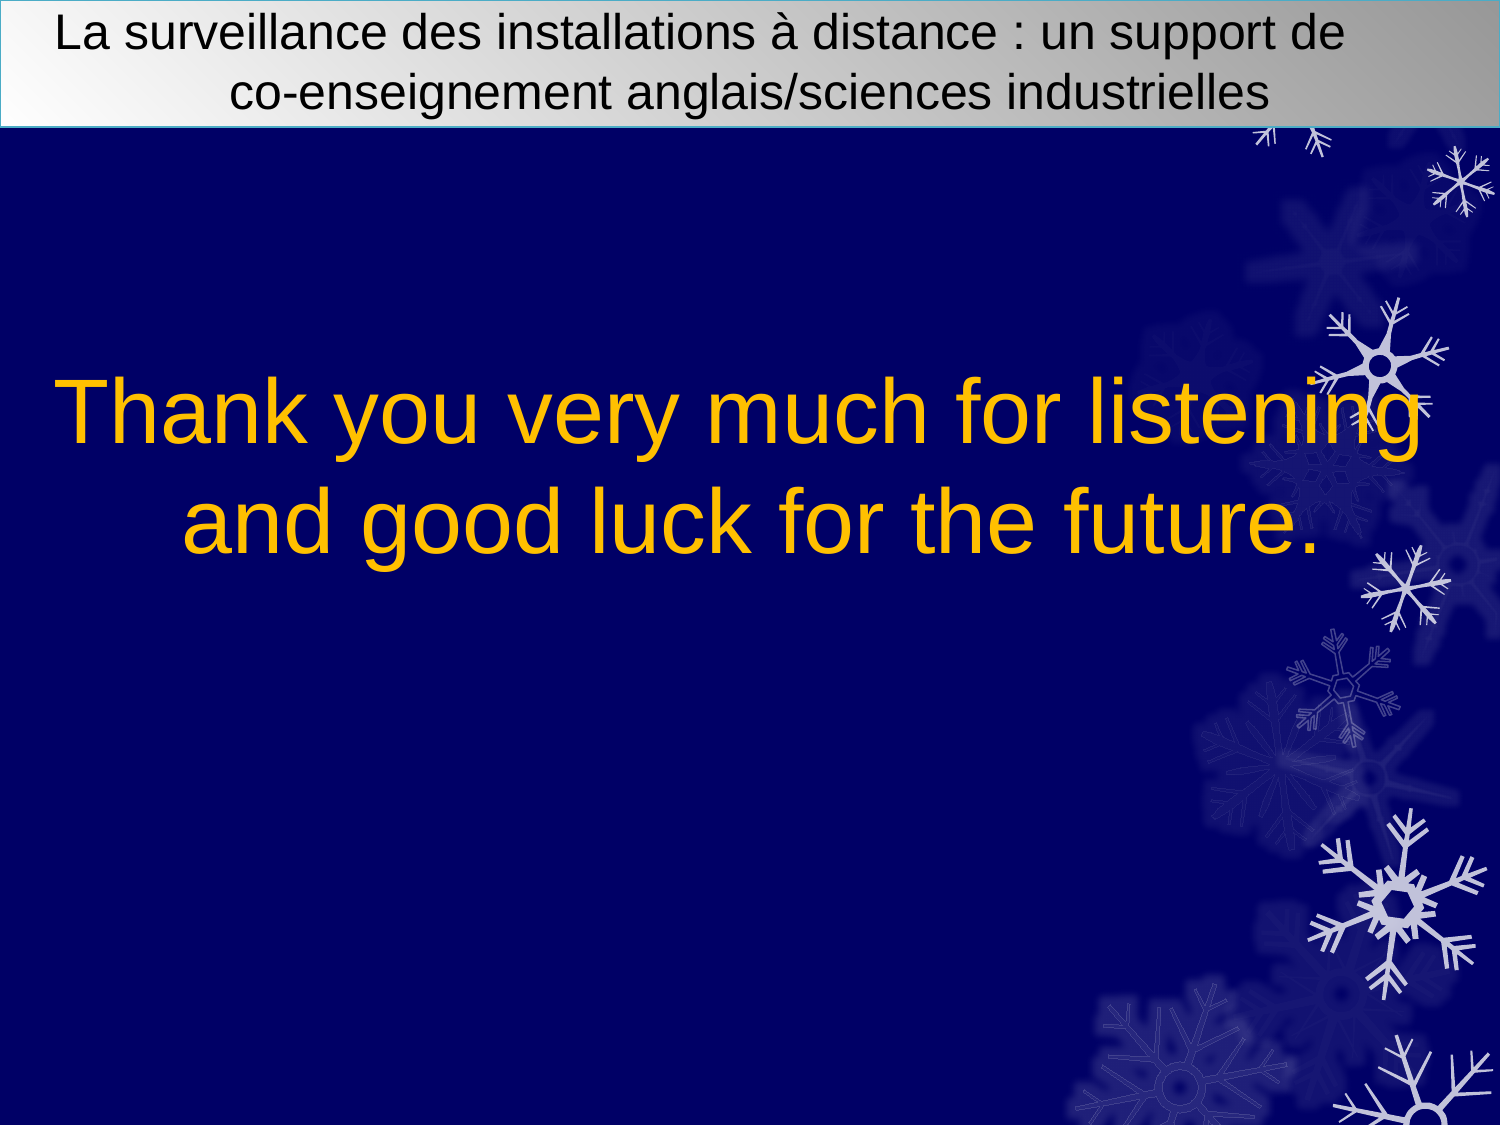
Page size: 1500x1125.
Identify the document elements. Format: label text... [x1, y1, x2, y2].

title La surveillance des installations à distance : un support de co-enseignement anglais/sciences industrielles [0, 0, 1500, 128]
text_box Thank you very much for listening and good luck for the future. [39, 344, 1467, 579]
